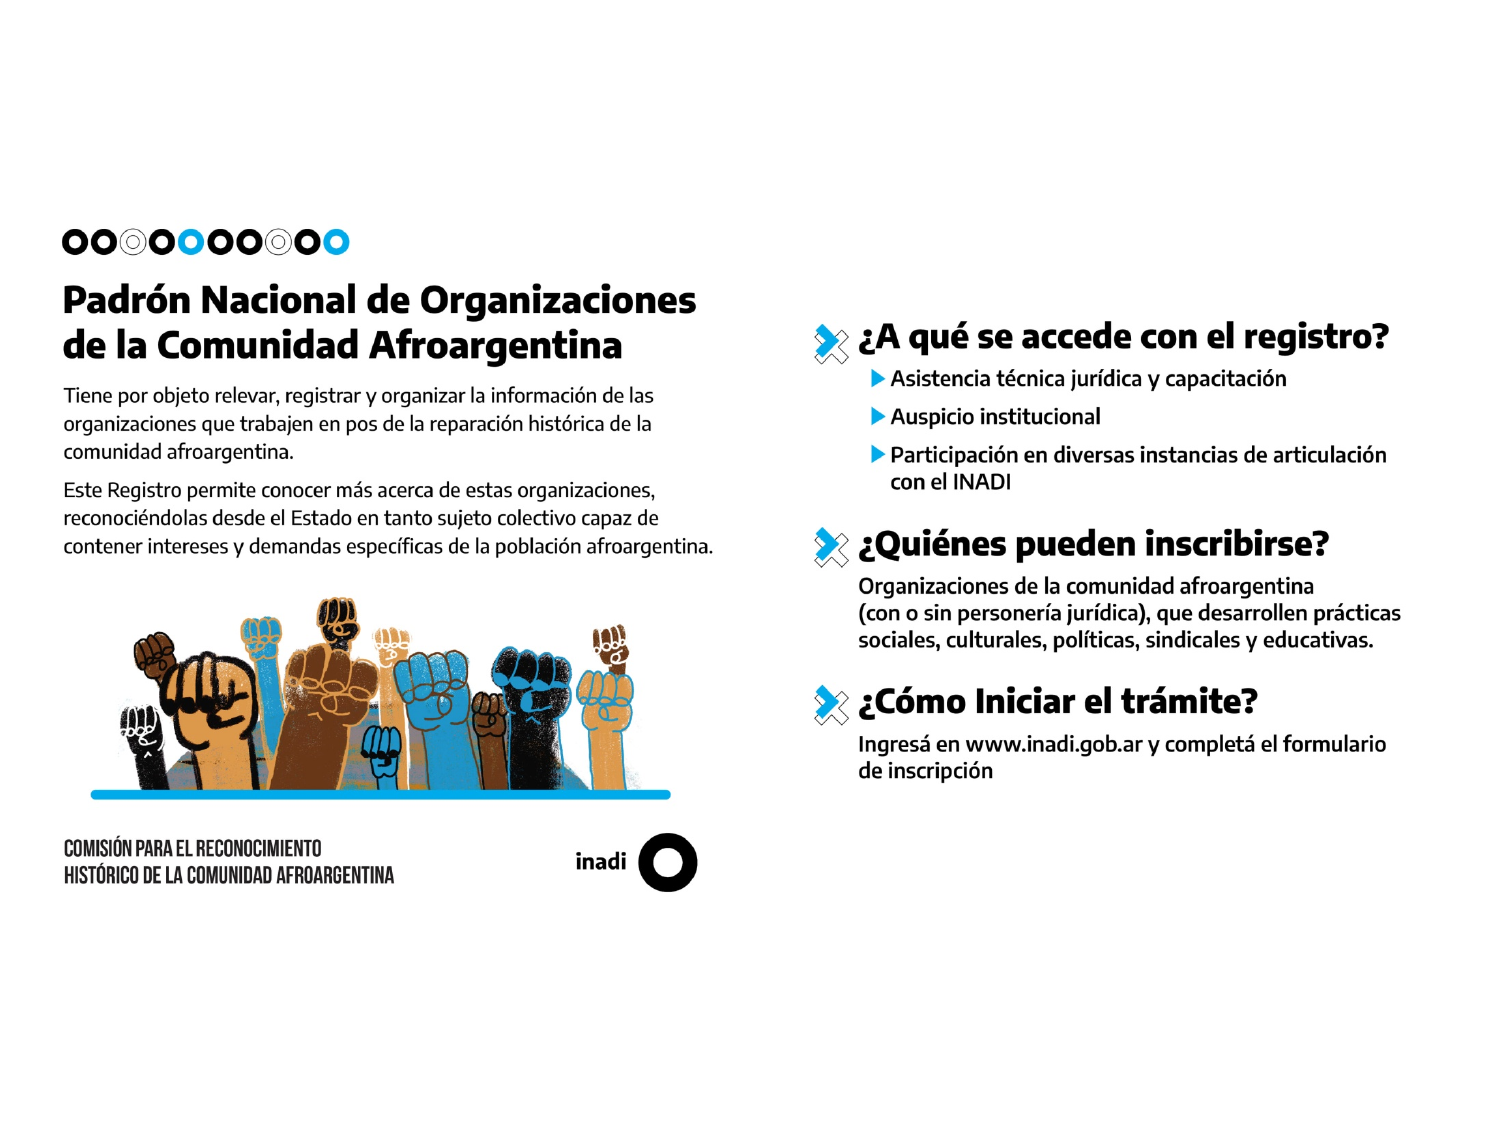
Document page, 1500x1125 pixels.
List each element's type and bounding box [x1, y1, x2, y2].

picture [11, 187, 1489, 927]
